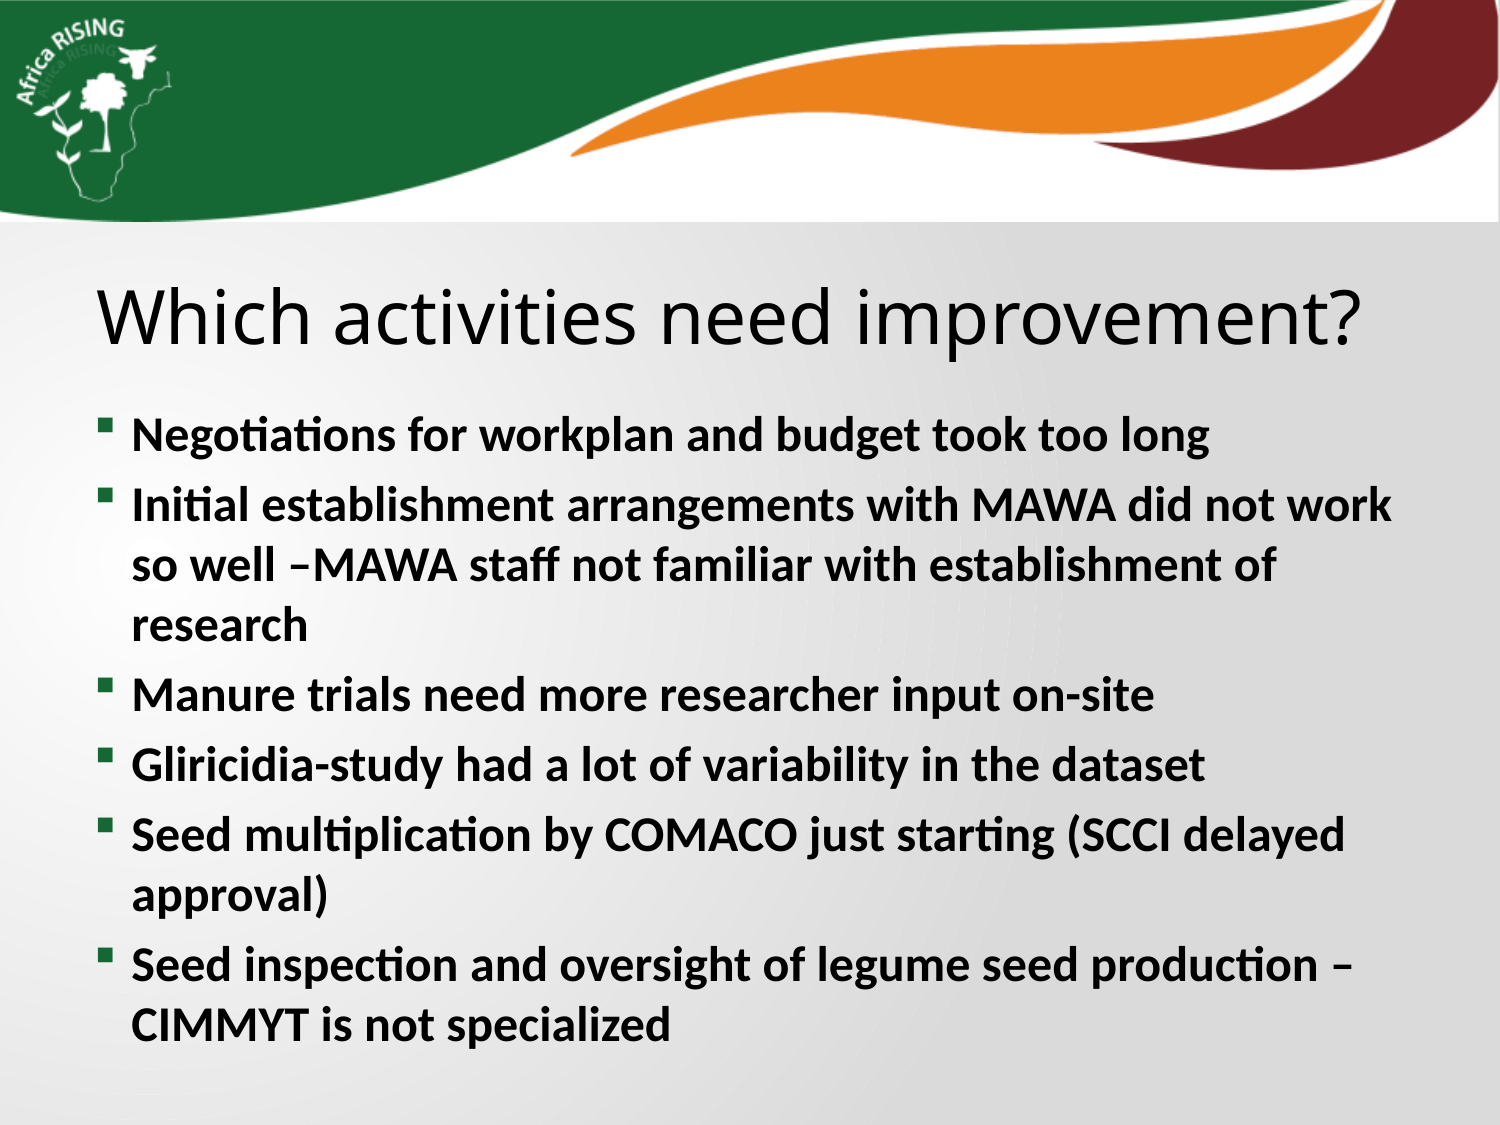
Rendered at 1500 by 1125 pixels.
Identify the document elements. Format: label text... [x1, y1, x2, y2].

picture [0, 0, 1499, 222]
list Which activities need improvement? [62, 262, 1425, 400]
text_box Negotiations for workplan and budget took too long Initial establishment arrangements with MAWA did not work so well –MAWA staff not familiar with establishment of research Manure trials need more researcher input on-site Gliricidia-study had a lot of variability in the dataset Seed multiplication by COMACO just starting (SCCI delayed approval) Seed inspection and oversight of legume seed production – CIMMYT is not specialized [60, 394, 1411, 1125]
